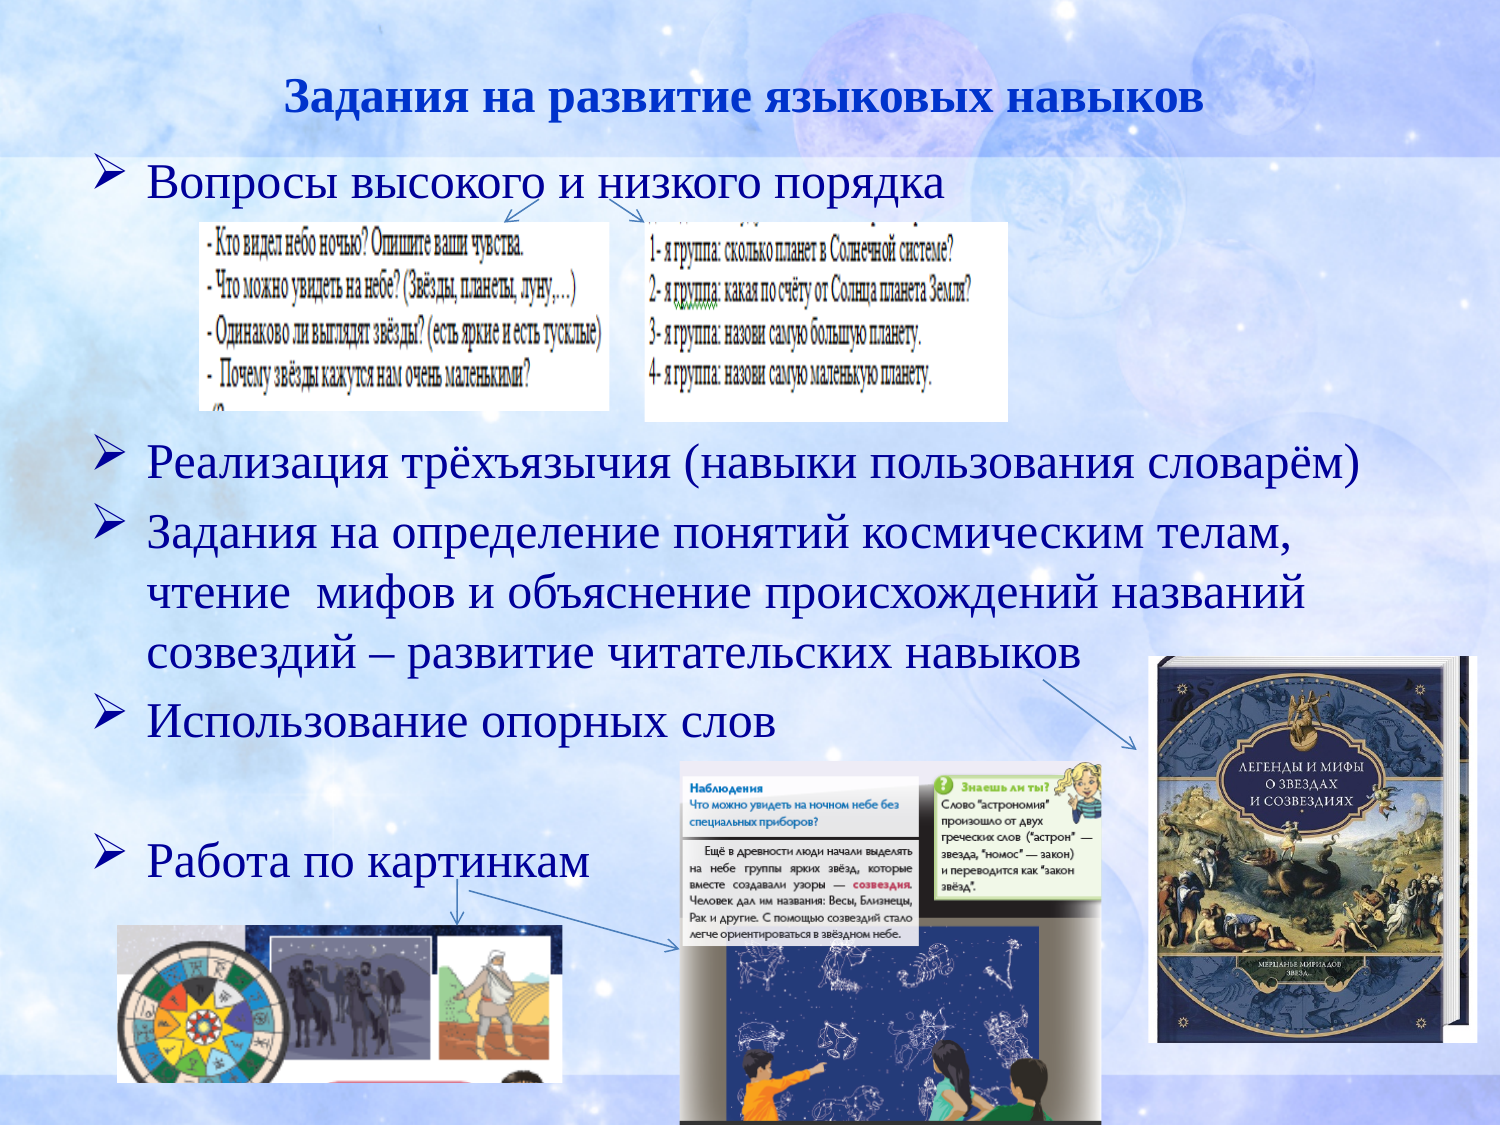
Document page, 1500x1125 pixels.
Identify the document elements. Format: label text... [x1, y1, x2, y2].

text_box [468, 890, 680, 950]
list Вопросы высокого и низкого порядка Реализация трёхъязычия (навыки пользования словарём) Задания на определение понятий космическим телам, чтение мифов и объяснение происхождений названий созвездий – развитие читательских навыков Использование опорных слов Работа по картинкам [75, 140, 1454, 1079]
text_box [1042, 679, 1137, 751]
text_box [609, 198, 645, 223]
title Задания на развитие языковых навыков [257, 45, 1231, 140]
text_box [503, 198, 540, 223]
picture [0, 0, 1500, 1125]
